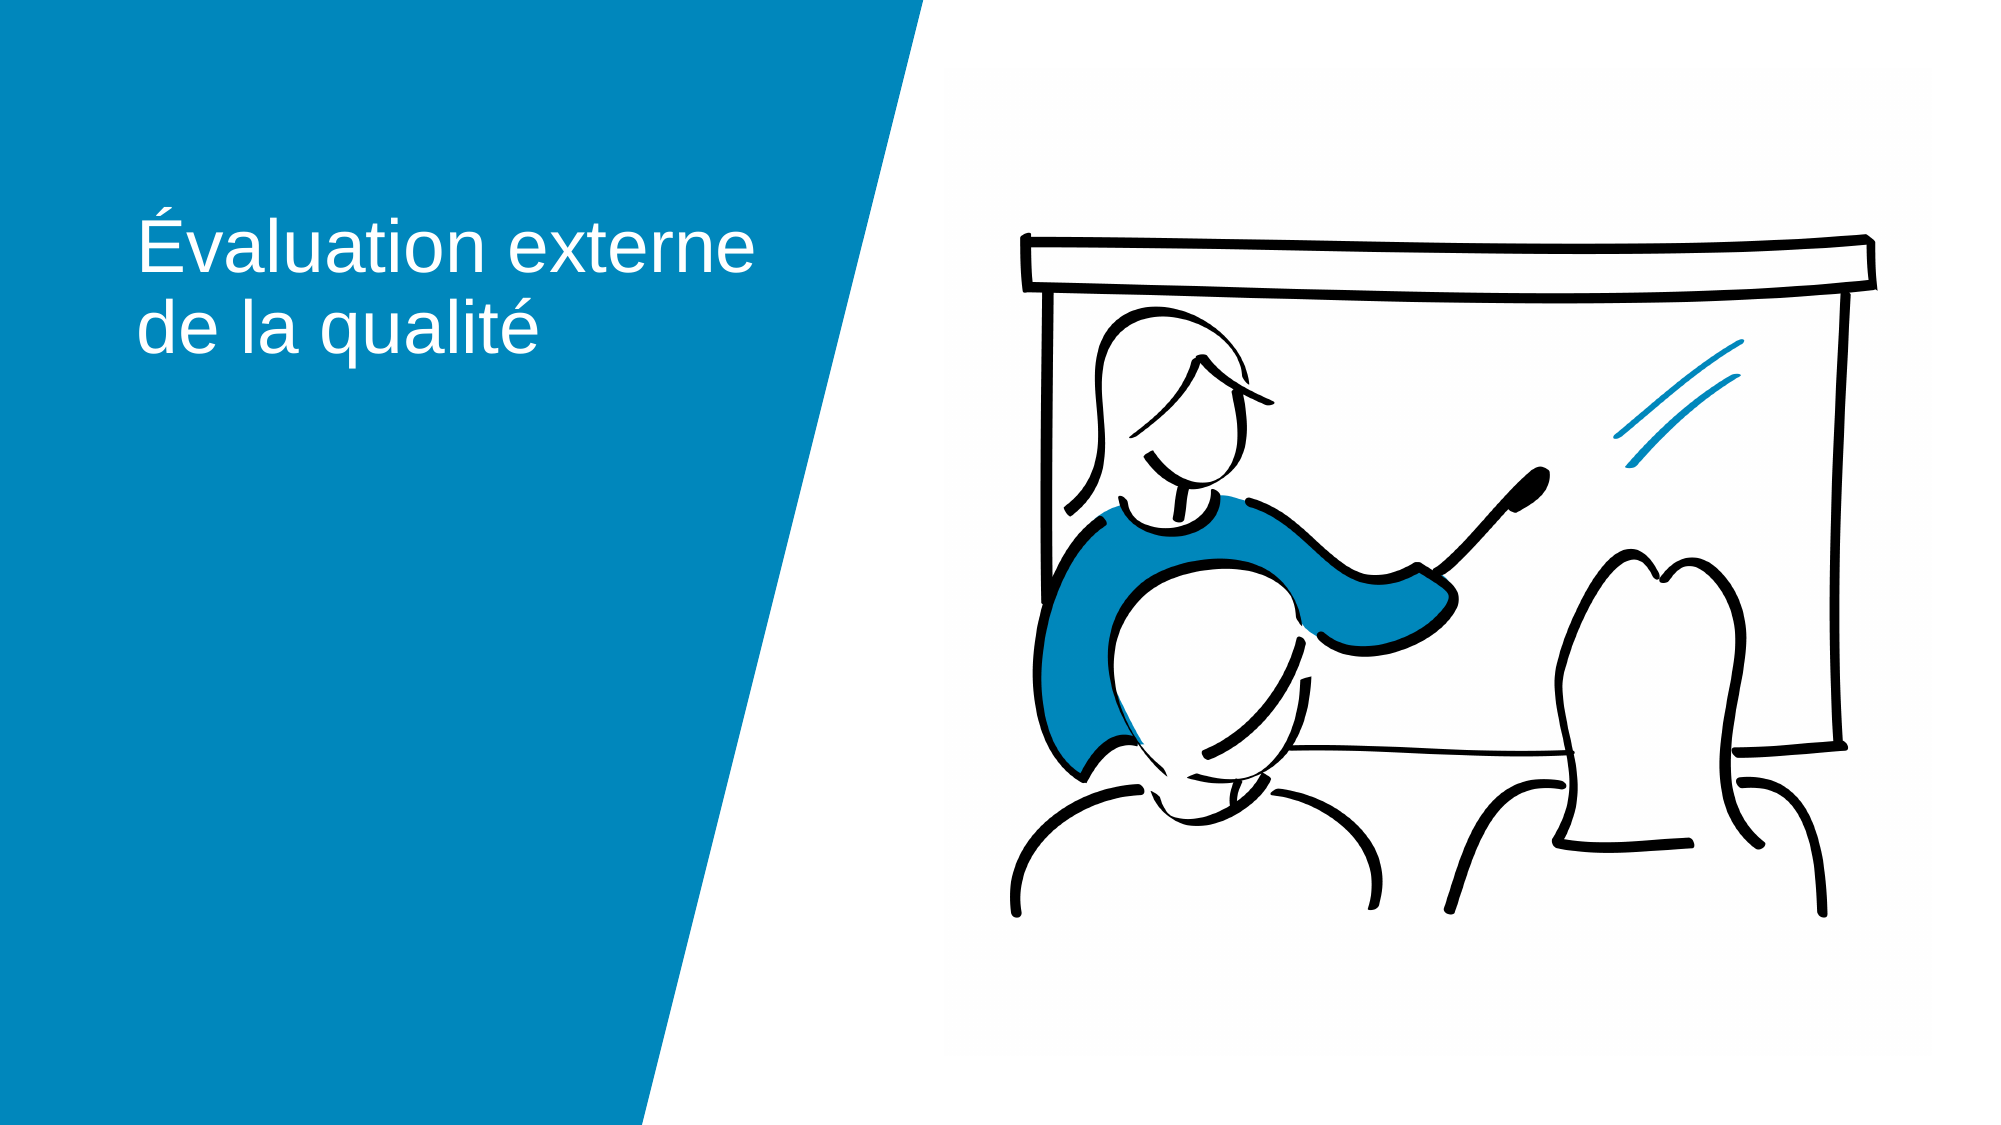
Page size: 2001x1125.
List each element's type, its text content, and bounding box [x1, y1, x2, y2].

title Évaluation externe de la qualité [136, 0, 775, 371]
picture [944, 68, 1932, 1056]
